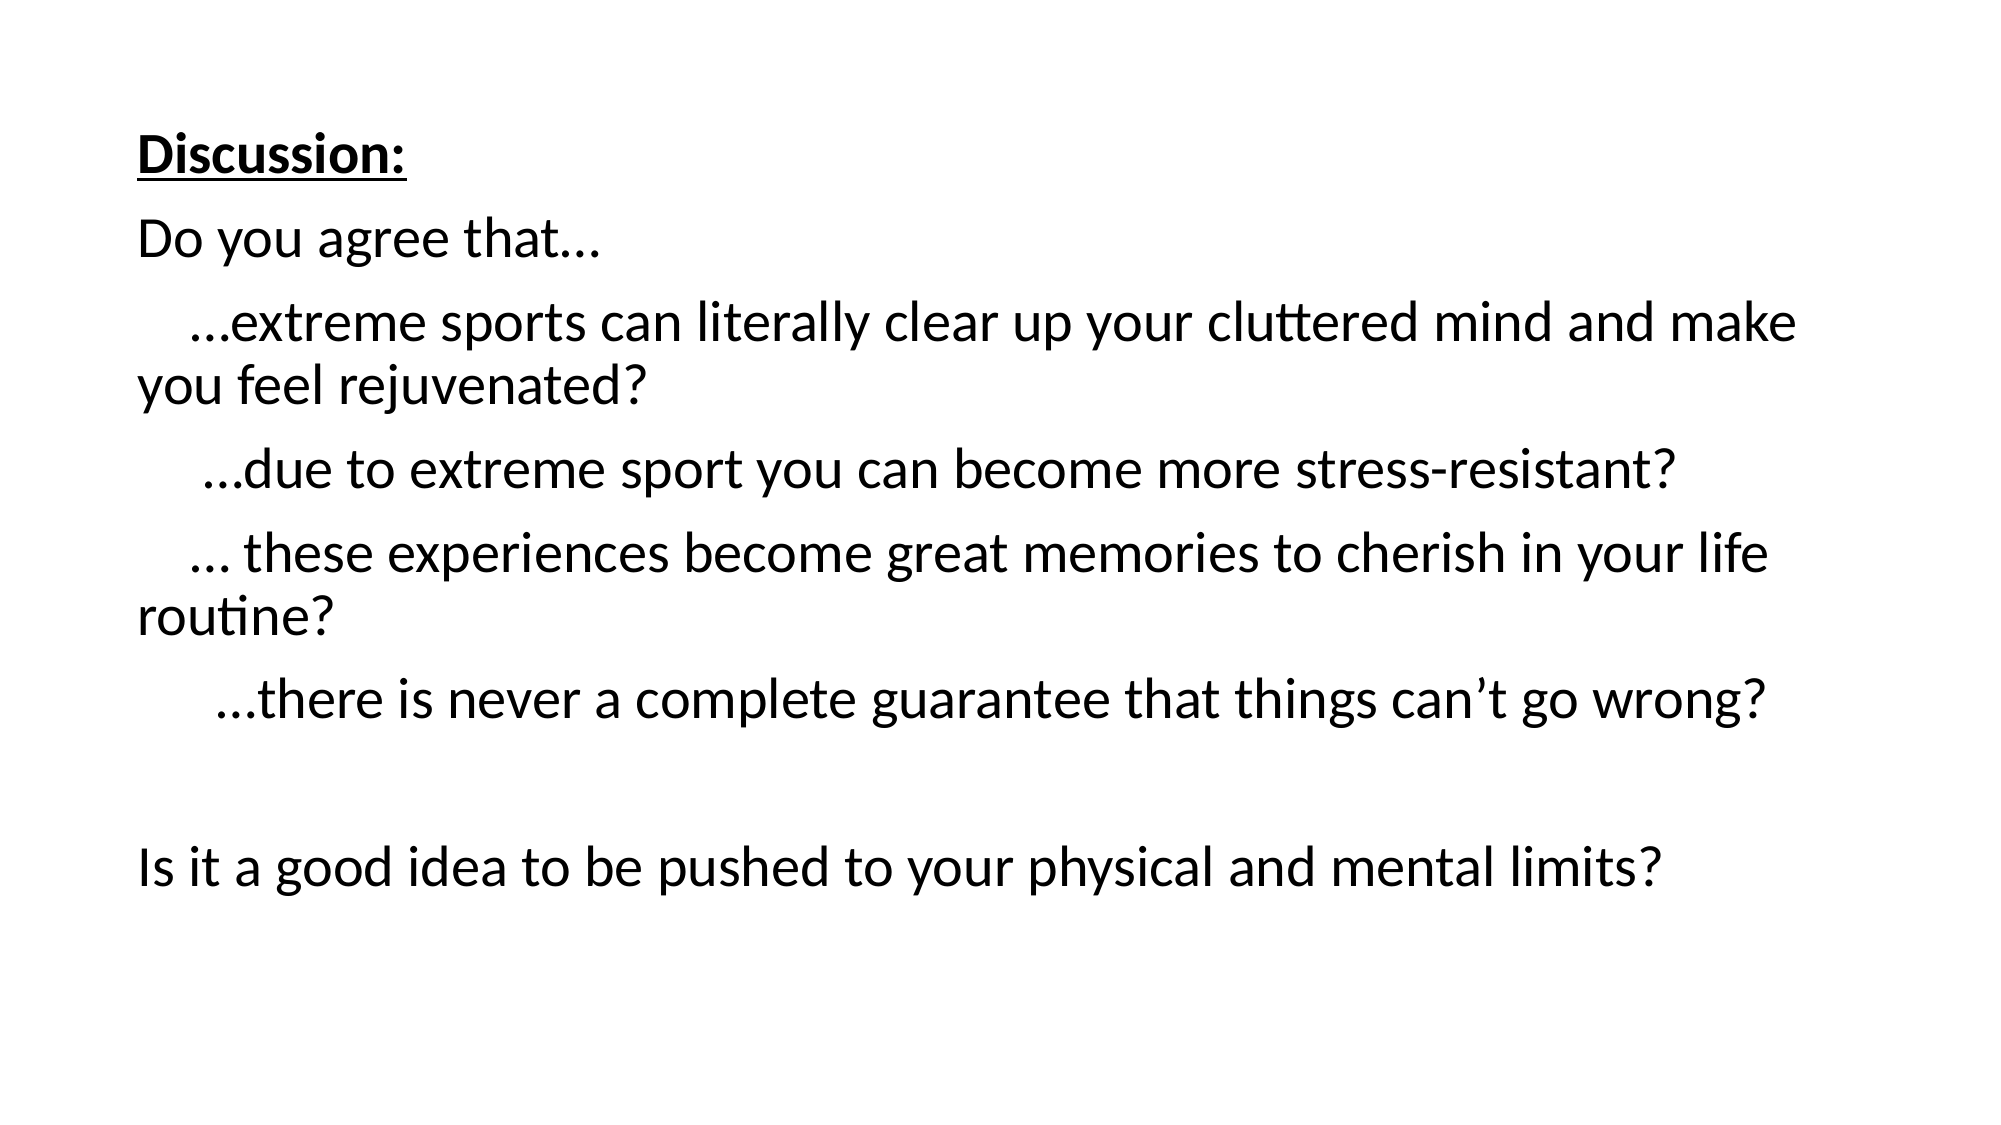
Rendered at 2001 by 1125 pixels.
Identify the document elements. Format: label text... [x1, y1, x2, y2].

list Discussion: Do you agree that… …extreme sports can literally clear up your cluttered mind and make you feel rejuvenated? …due to extreme sport you can become more stress-resistant? … these experiences become great memories to cherish in your life routine? …there is never a complete guarantee that things can’t go wrong? Is it a good idea to be pushed to your physical and mental limits? [122, 116, 1863, 1014]
